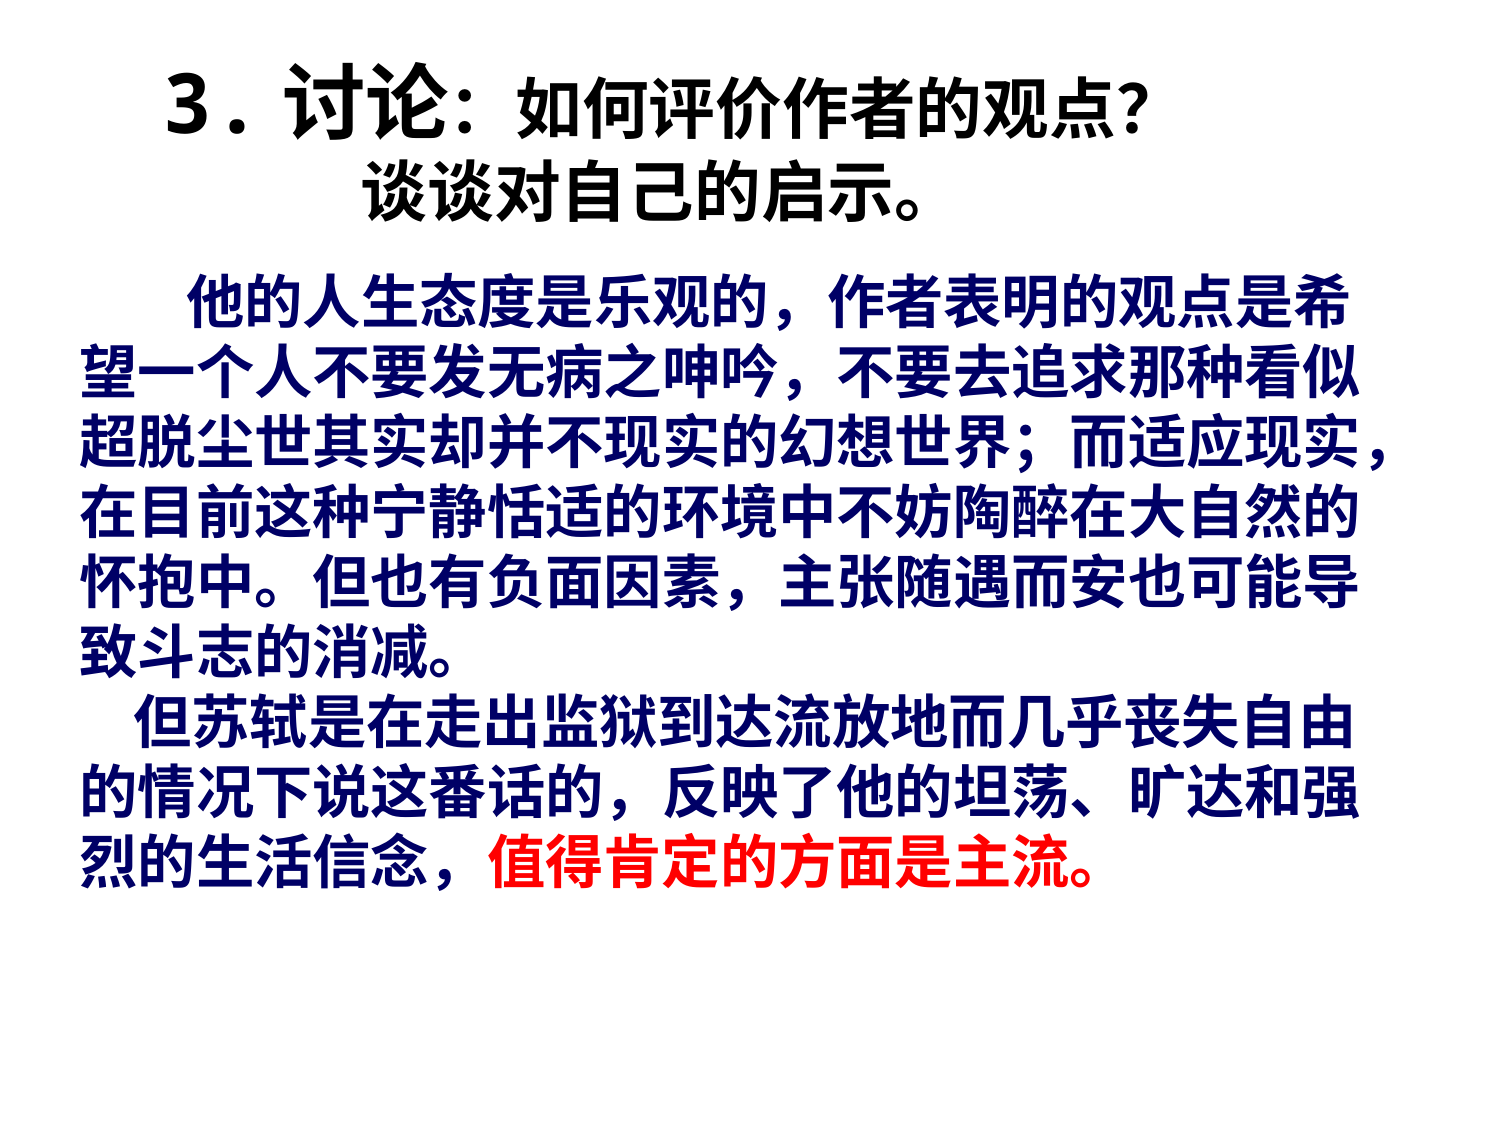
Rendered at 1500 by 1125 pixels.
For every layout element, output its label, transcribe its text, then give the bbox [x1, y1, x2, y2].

text_box 他的人生态度是乐观的，作者表明的观点是希望一个人不要发无病之呻吟，不要去追求那种看似超脱尘世其实却并不现实的幻想世界；而适应现实，在目前这种宁静恬适的环境中不妨陶醉在大自然的怀抱中。但也有负面因素，主张随遇而安也可能导致斗志的消减。 但苏轼是在走出监狱到达流放地而几乎丧失自由的情况下说这番话的，反映了他的坦荡、旷达和强烈的生活信念，值得肯定的方面是主流。 [64, 257, 1424, 1072]
text_box 3.讨论：如何评价作者的观点？ 谈谈对自己的启示。 [147, 42, 1459, 238]
